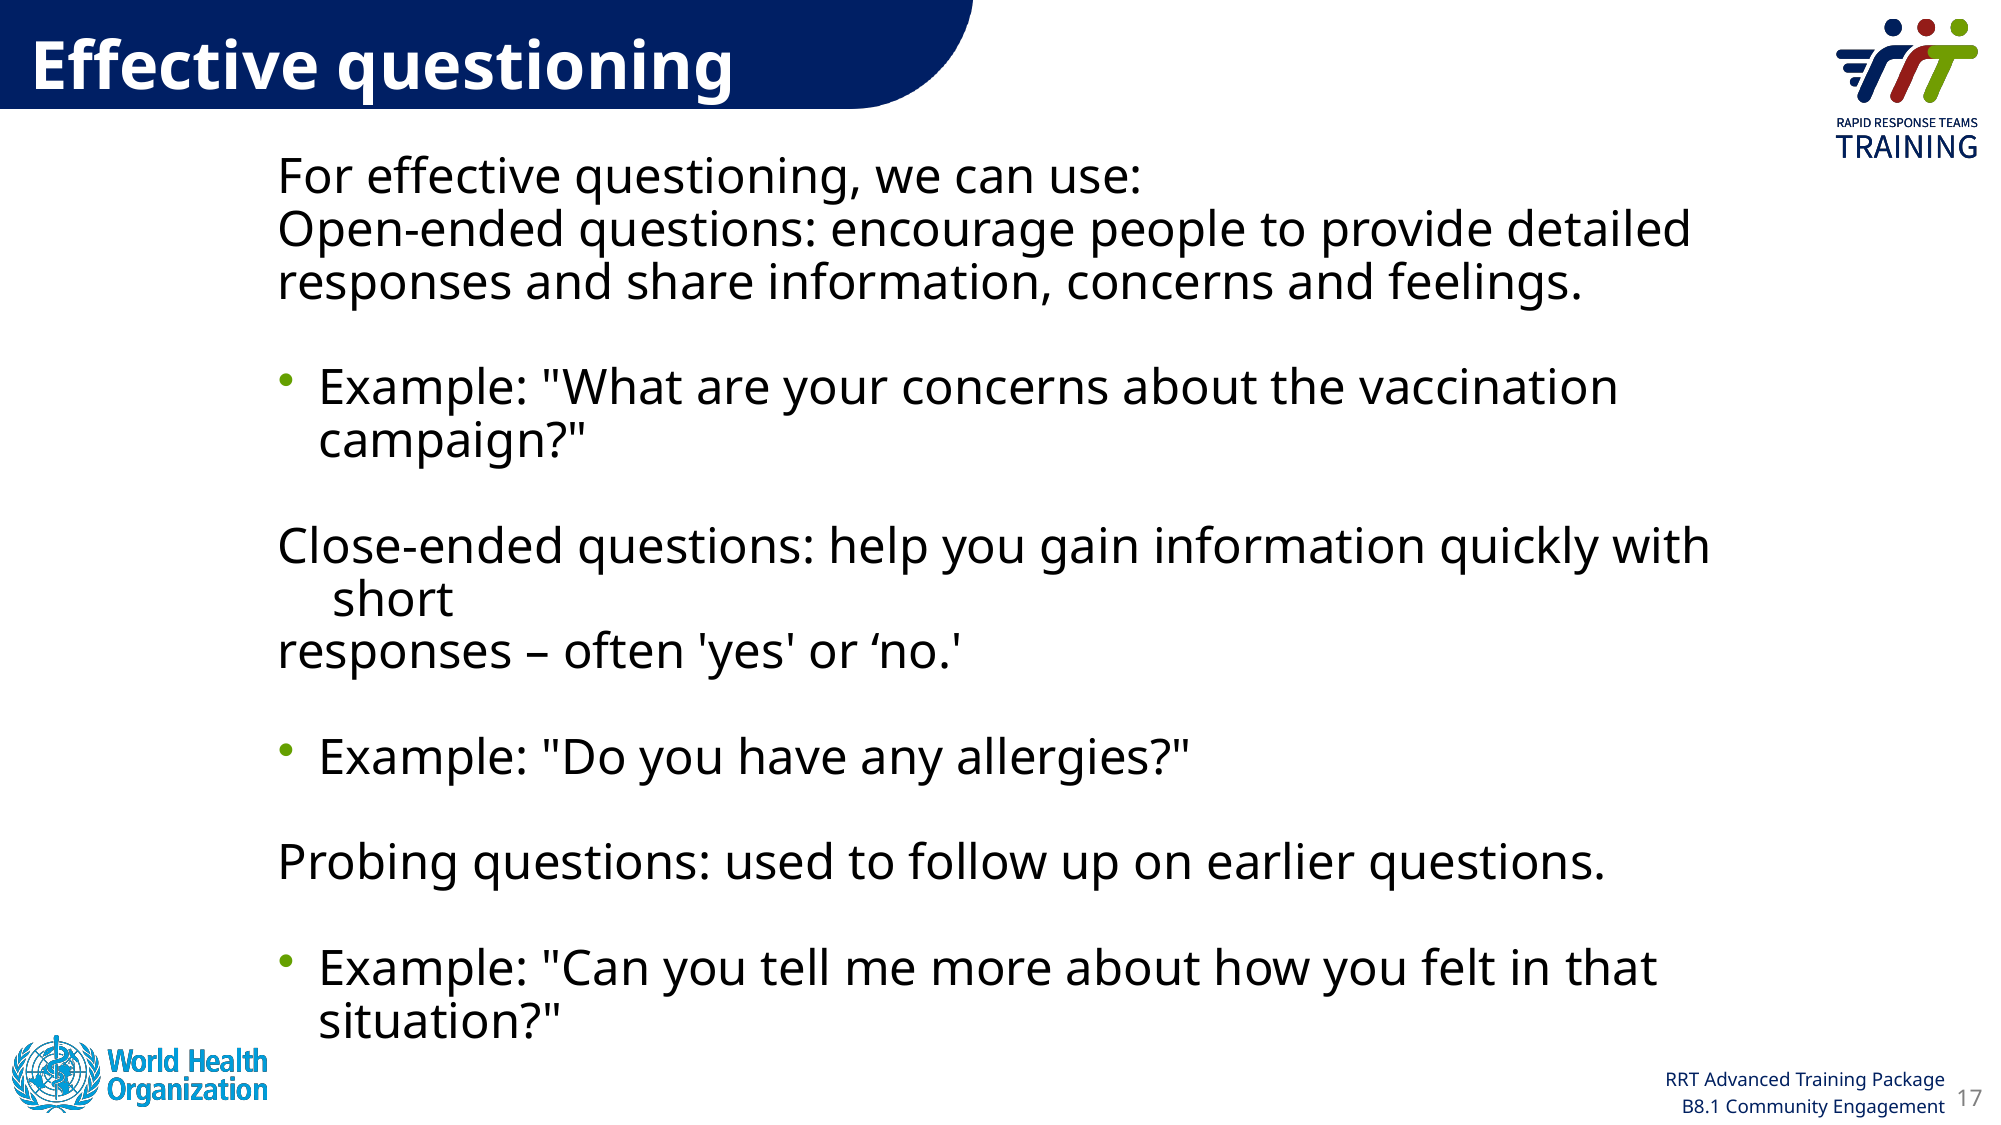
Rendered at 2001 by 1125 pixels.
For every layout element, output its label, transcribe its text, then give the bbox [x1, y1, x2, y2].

picture [0, 0, 974, 109]
picture [59, 1035, 267, 1113]
picture [50, 1108, 62, 1113]
picture [36, 1088, 78, 1105]
picture [40, 1062, 47, 1070]
picture [1835, 19, 1978, 167]
text_box Effective questioning [22, 15, 1490, 122]
picture [71, 1053, 90, 1091]
picture [12, 1083, 48, 1113]
list For effective questioning, we can use: Open-ended questions: encourage people to provide detailed responses and share information, concerns and feelings. Example: "What are your concerns about the vaccination campaign?" Close-ended questions: help you gain information quickly with short responses – often 'yes' or ‘no.' Example: "Do you have any allergies?" Probing questions: used to follow up on earlier questions. Example: "Can you tell me more about how you felt in that situation?" [269, 143, 1731, 982]
picture [22, 1062, 26, 1077]
picture [46, 1056, 54, 1062]
picture [34, 1054, 43, 1078]
picture [30, 1083, 37, 1091]
picture [24, 1054, 36, 1087]
picture [12, 1035, 54, 1068]
